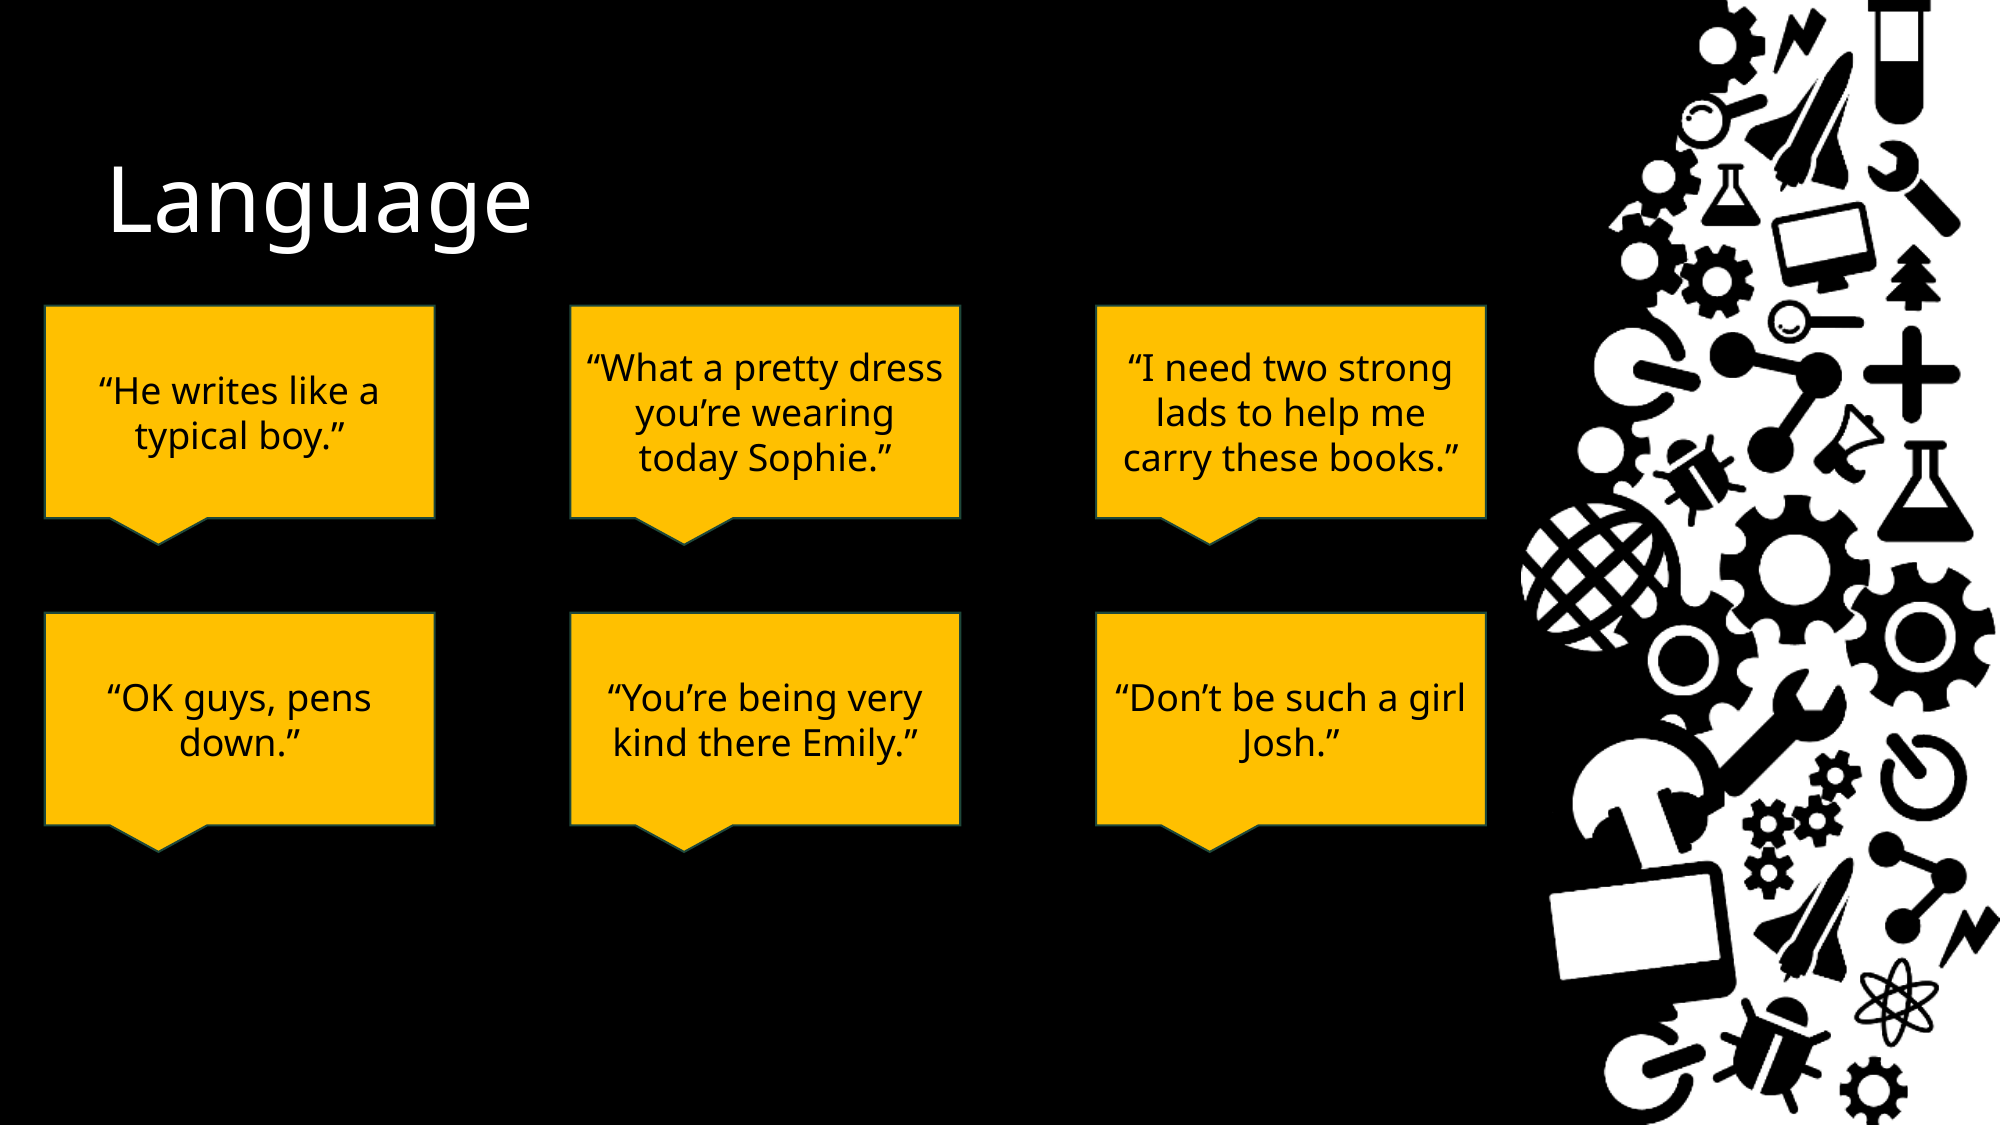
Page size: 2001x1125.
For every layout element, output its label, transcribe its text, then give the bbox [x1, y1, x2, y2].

text_box “What a pretty dress you’re wearing today Sophie.” [569, 304, 962, 547]
text_box “You’re being very kind there Emily.” [569, 611, 962, 854]
text_box “He writes like a typical boy.” [43, 304, 436, 547]
text_box “I need two strong lads to help me carry these books.” [1095, 304, 1487, 547]
text_box “Don’t be such a girl Josh.” [1095, 611, 1487, 854]
picture [1521, 0, 2000, 1125]
title Language [90, 59, 1508, 278]
text_box “OK guys, pens down.” [43, 611, 436, 854]
